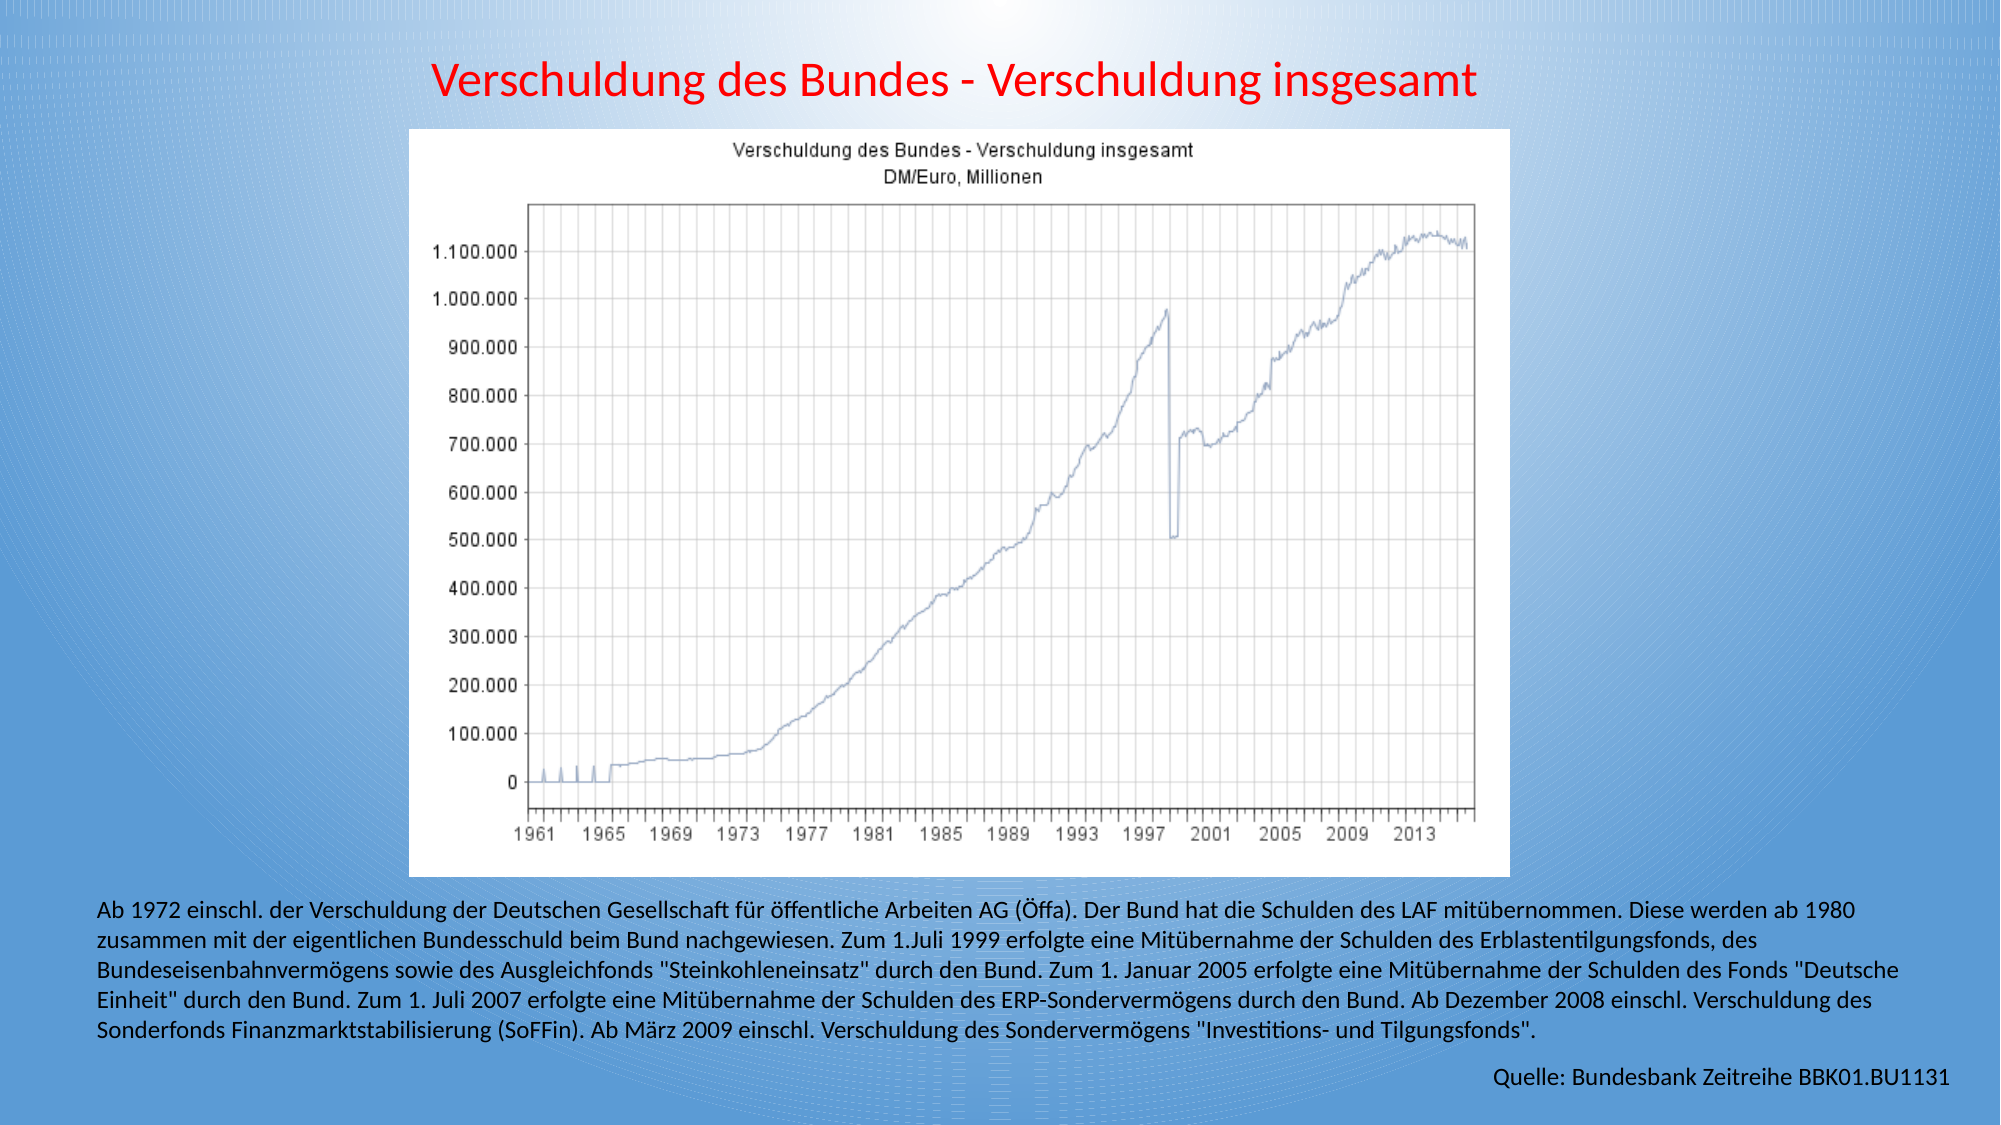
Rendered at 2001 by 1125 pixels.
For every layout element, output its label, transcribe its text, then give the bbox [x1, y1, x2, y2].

text_box [305, 53, 1510, 115]
picture [408, 129, 1510, 877]
text_box Verschuldung des Bundes - Verschuldung insgesamt [416, 38, 1494, 114]
text_box Quelle: Bundesbank Zeitreihe BBK01.BU1131 [1478, 1053, 1973, 1099]
text_box Ab 1972 einschl. der Verschuldung der Deutschen Gesellschaft für öffentliche Arbeiten AG (Öffa). Der Bund hat die Schulden des LAF mitübernommen. Diese werden ab 1980 zusammen mit der eigentlichen Bundesschuld beim Bund nachgewiesen. Zum 1.Juli 1999 erfolgte eine Mitübernahme der Schulden des Erblastentilgungsfonds, des Bundeseisenbahnvermögens sowie des Ausgleichfonds "Steinkohleneinsatz" durch den Bund. Zum 1. Januar 2005 erfolgte eine Mitübernahme der Schulden des Fonds "Deutsche Einheit" durch den Bund. Zum 1. Juli 2007 erfolgte eine Mitübernahme der Schulden des ERP-Sondervermögens durch den Bund. Ab Dezember 2008 einschl. Verschuldung des Sonderfonds Finanzmarktstabilisierung (SoFFin). Ab März 2009 einschl. Verschuldung des Sondervermögens "Investitions- und Tilgungsfonds". [82, 886, 1937, 1051]
